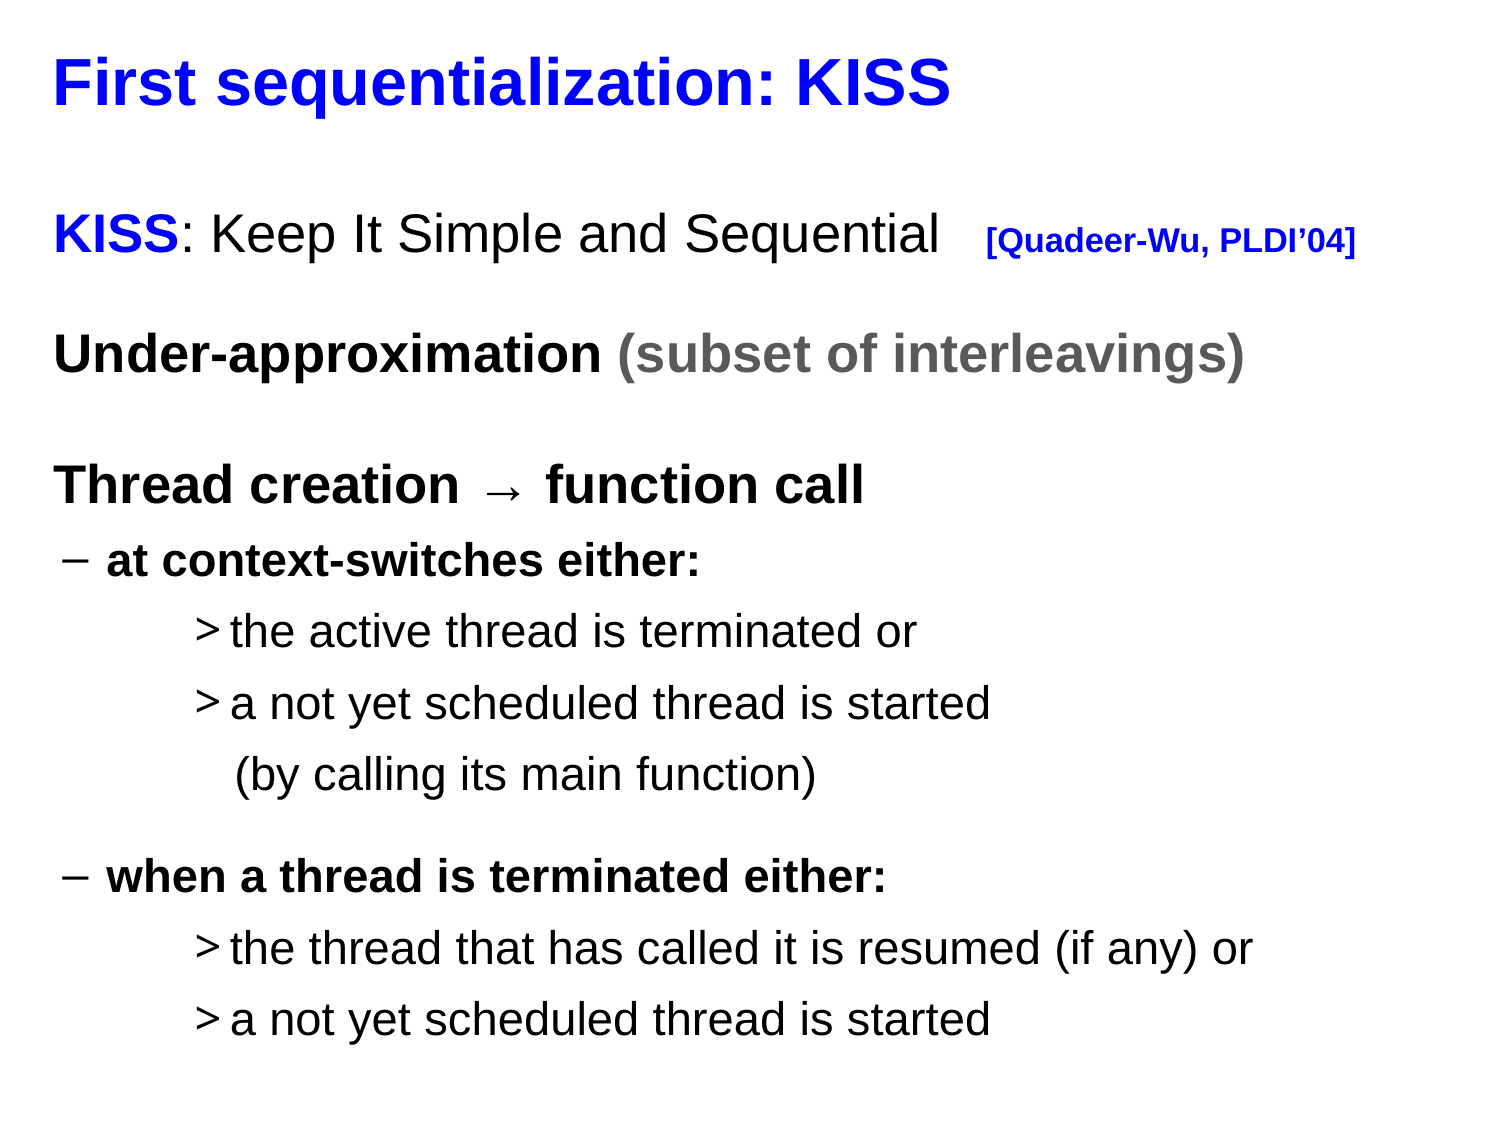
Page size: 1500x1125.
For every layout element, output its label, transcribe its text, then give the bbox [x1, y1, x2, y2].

title First sequentialization: KISS [37, 19, 1476, 138]
list KISS: Keep It Simple and Sequential [Quadeer-Wu, PLDI’04] Under-approximation (subset of interleavings) Thread creation → function call at context-switches either: the active thread is terminated or a not yet scheduled thread is started (by calling its main function) when a thread is terminated either: the thread that has called it is resumed (if any) or a not yet scheduled thread is started [38, 149, 1500, 1057]
